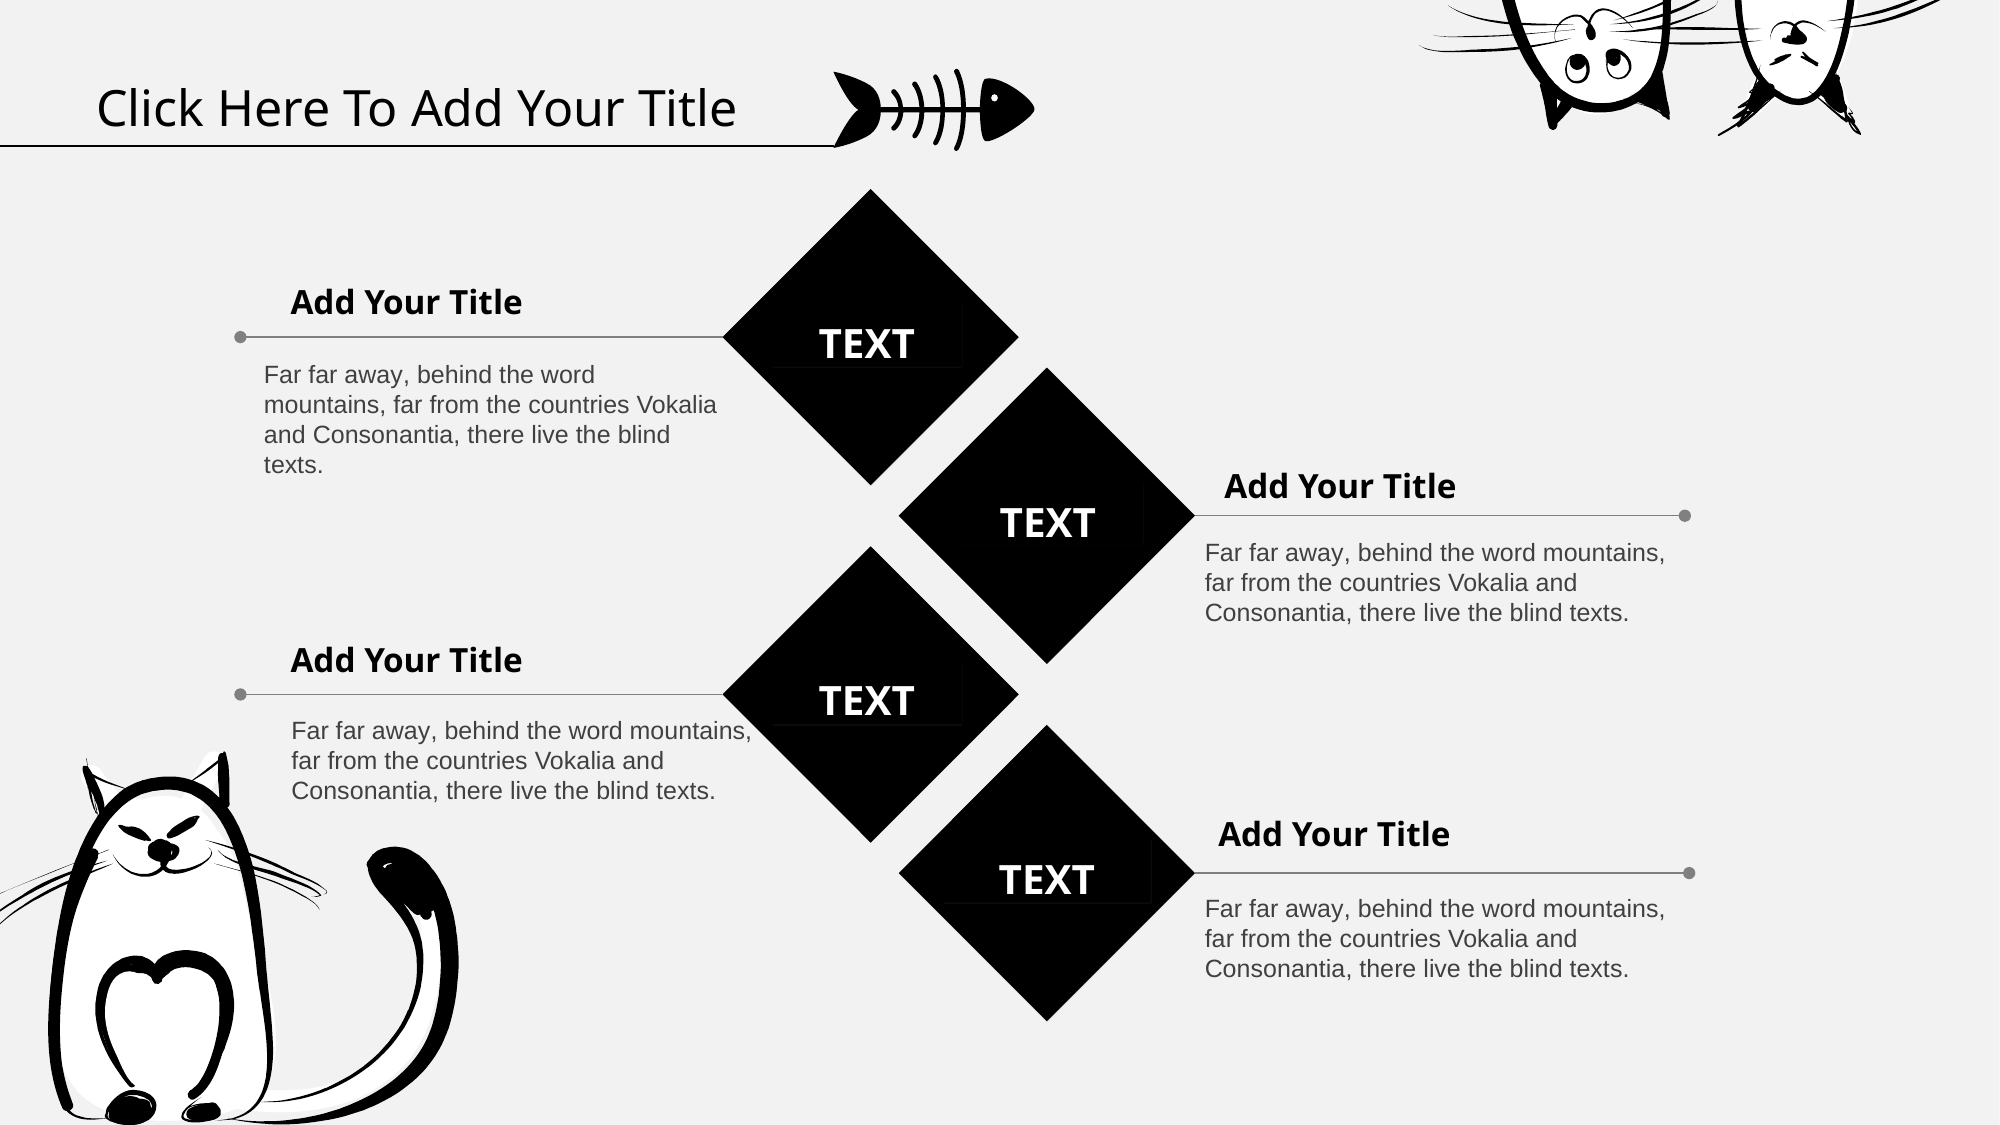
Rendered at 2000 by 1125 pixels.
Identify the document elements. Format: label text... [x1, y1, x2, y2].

text_box Add Your Title [1200, 803, 1472, 864]
text_box Far far away, behind the word mountains, far from the countries Vokalia and Consonantia, there live the blind texts. [271, 704, 717, 815]
text_box Far far away, behind the word mountains, far from the countries Vokalia and Consonantia, there live the blind texts. [1200, 883, 1705, 993]
text_box Click Here To Add Your Title [33, 69, 802, 144]
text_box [722, 188, 1020, 486]
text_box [898, 367, 1196, 665]
text_box Far far away, behind the word mountains, far from the countries Vokalia and Consonantia, there live the blind texts. [243, 349, 718, 489]
text_box Add Your Title [1204, 454, 1478, 515]
picture [833, 68, 1035, 152]
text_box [898, 724, 1196, 1022]
picture [0, 751, 460, 1125]
picture [1365, 0, 1957, 136]
text_box Add Your Title [270, 628, 544, 689]
text_box Add Your Title [270, 271, 544, 332]
text_box Far far away, behind the word mountains, far from the countries Vokalia and Consonantia, there live the blind texts. [1200, 526, 1705, 637]
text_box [722, 545, 1020, 843]
